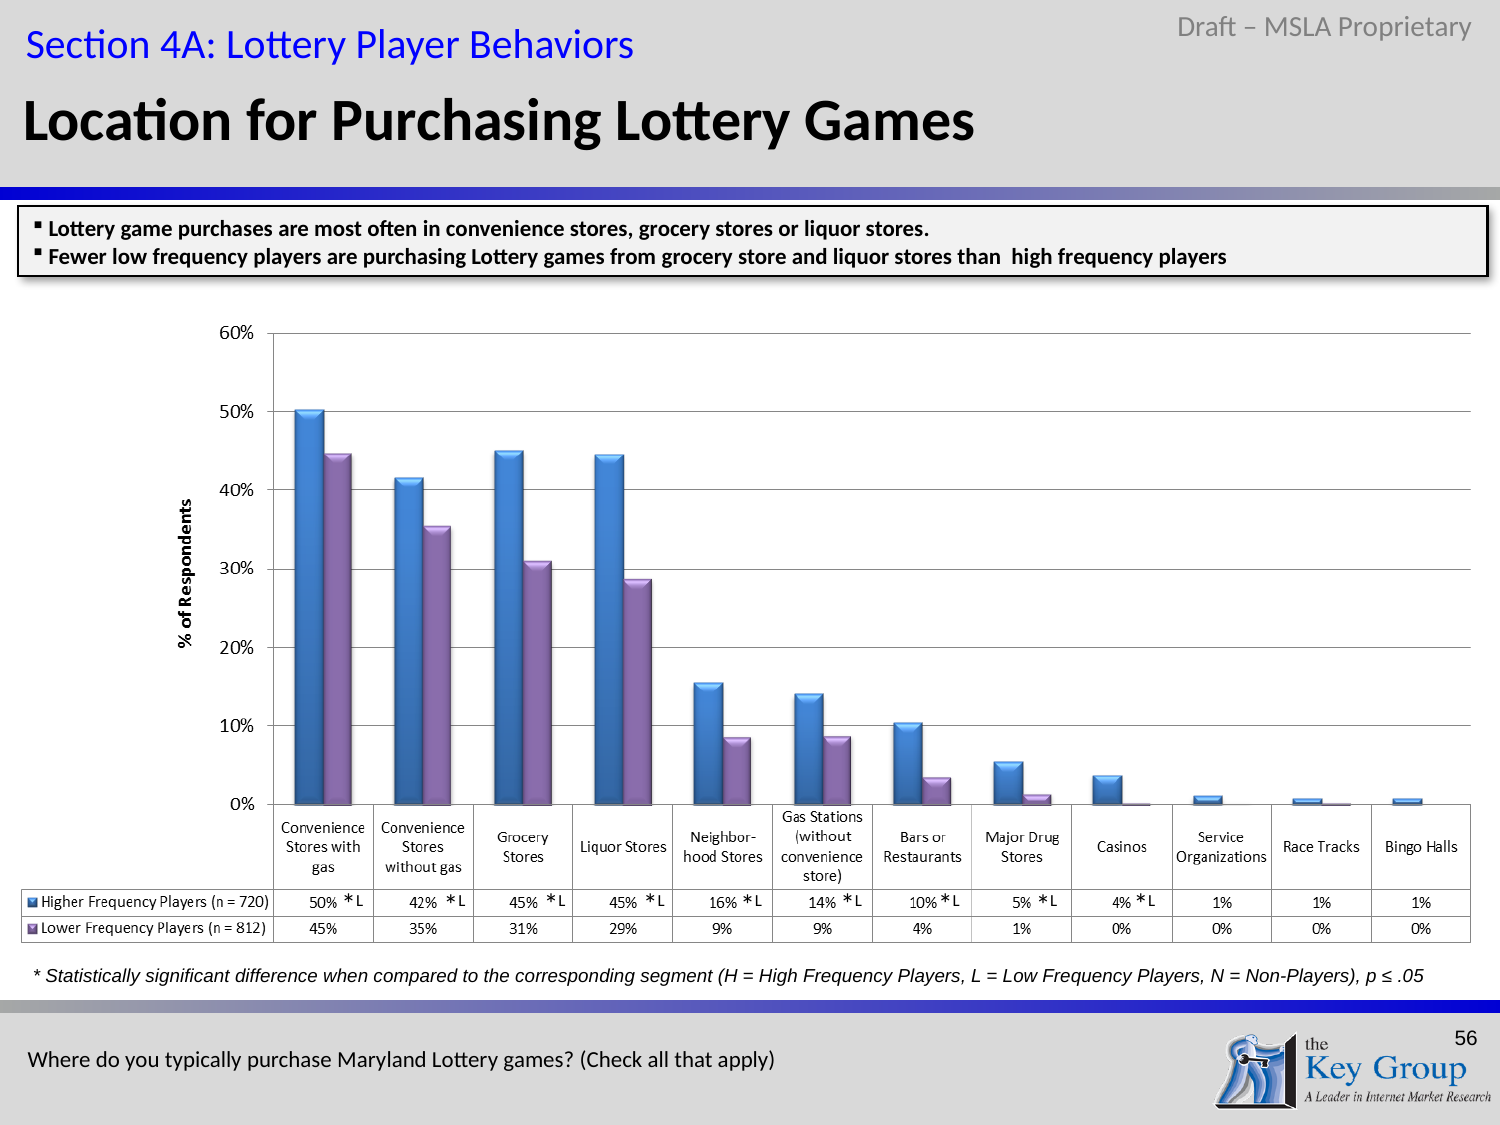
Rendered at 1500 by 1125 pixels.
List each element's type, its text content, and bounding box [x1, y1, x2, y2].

text_box Draft – MSLA Proprietary [1162, 0, 1500, 50]
picture [0, 309, 1494, 952]
list Location for Purchasing Lottery Games [8, 72, 1500, 161]
table_cell 47% [920, 188, 925, 200]
list Section 4A: Lottery Player Behaviors [10, 9, 1500, 72]
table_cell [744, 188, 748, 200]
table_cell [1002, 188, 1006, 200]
text_box * Statistically significant difference when compared to the corresponding segment (H = High Frequency Players, L = Low Frequency Players, N = Non-Players), p ≤ .05 [0, 959, 1438, 1016]
picture [1212, 1017, 1500, 1111]
list Where do you typically purchase Maryland Lottery games? (Check all that apply) [12, 1037, 1188, 1086]
text_box Lottery game purchases are most often in convenience stores, grocery stores or liquor stores. Fewer low frequency players are purchasing Lottery games from grocery store and liquor stores than high frequency players [18, 206, 1488, 277]
